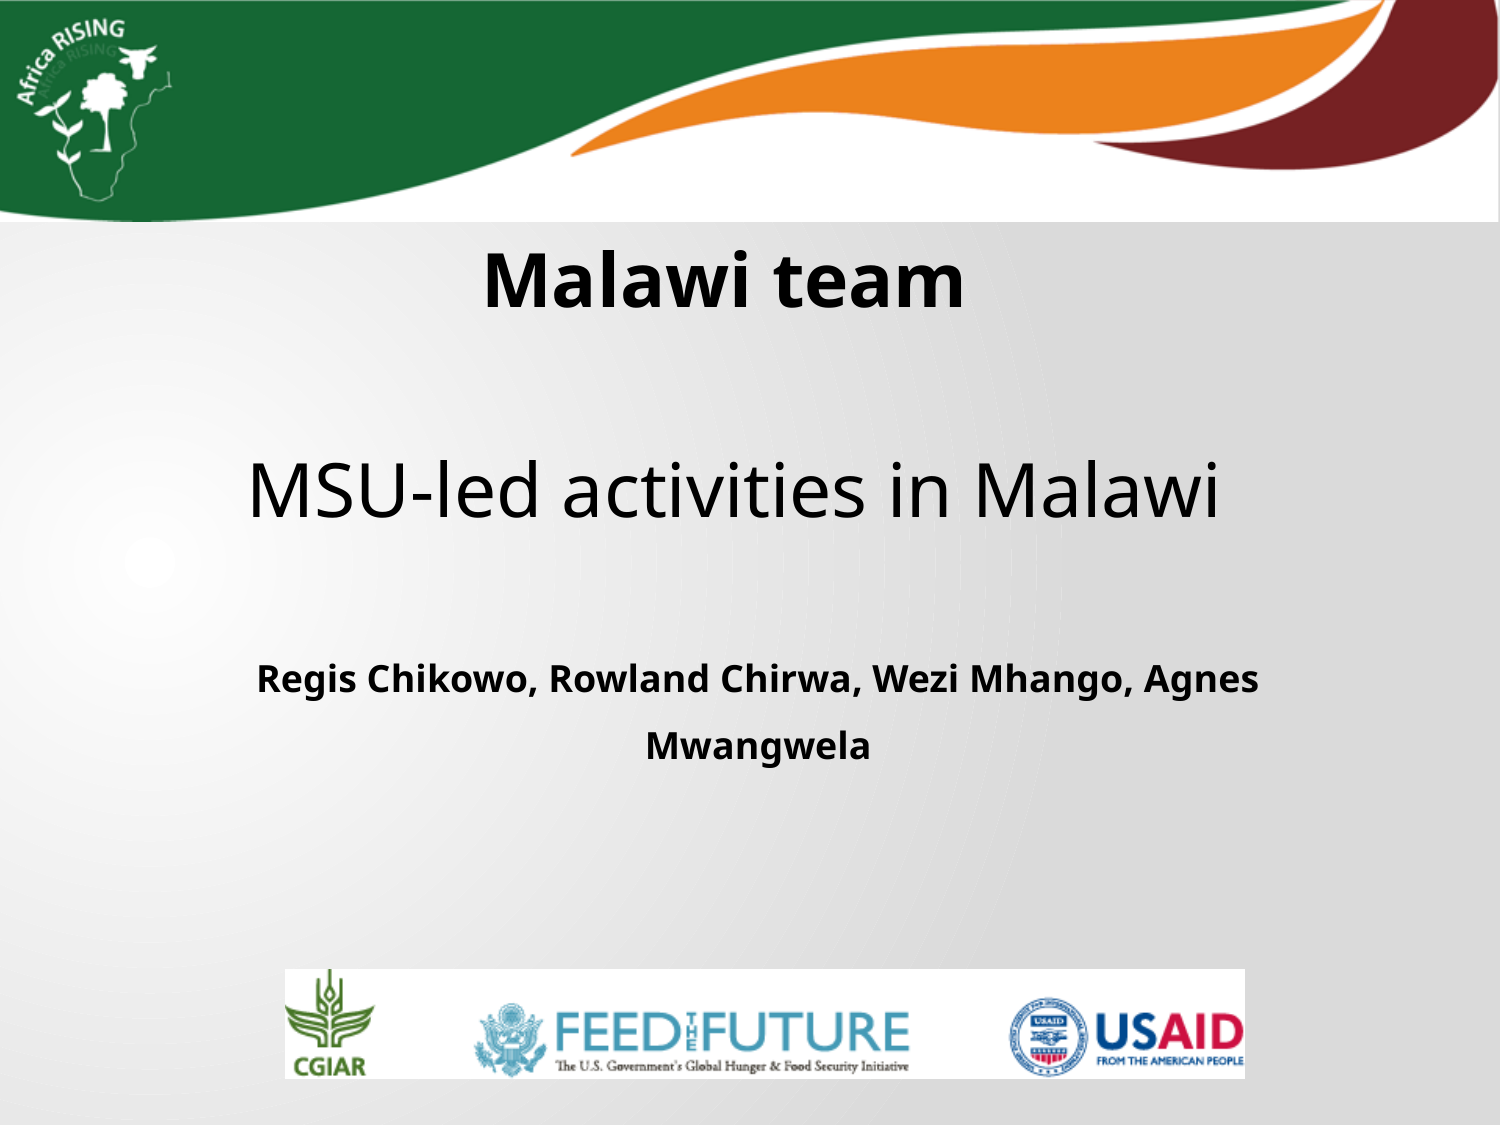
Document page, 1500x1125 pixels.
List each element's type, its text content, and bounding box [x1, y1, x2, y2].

list Regis Chikowo, Rowland Chirwa, Wezi Mhango, Agnes Mwangwela [212, 624, 1286, 775]
picture [0, 0, 1499, 222]
list Malawi team MSU-led activities in Malawi [75, 224, 1375, 600]
picture [285, 969, 1245, 1079]
